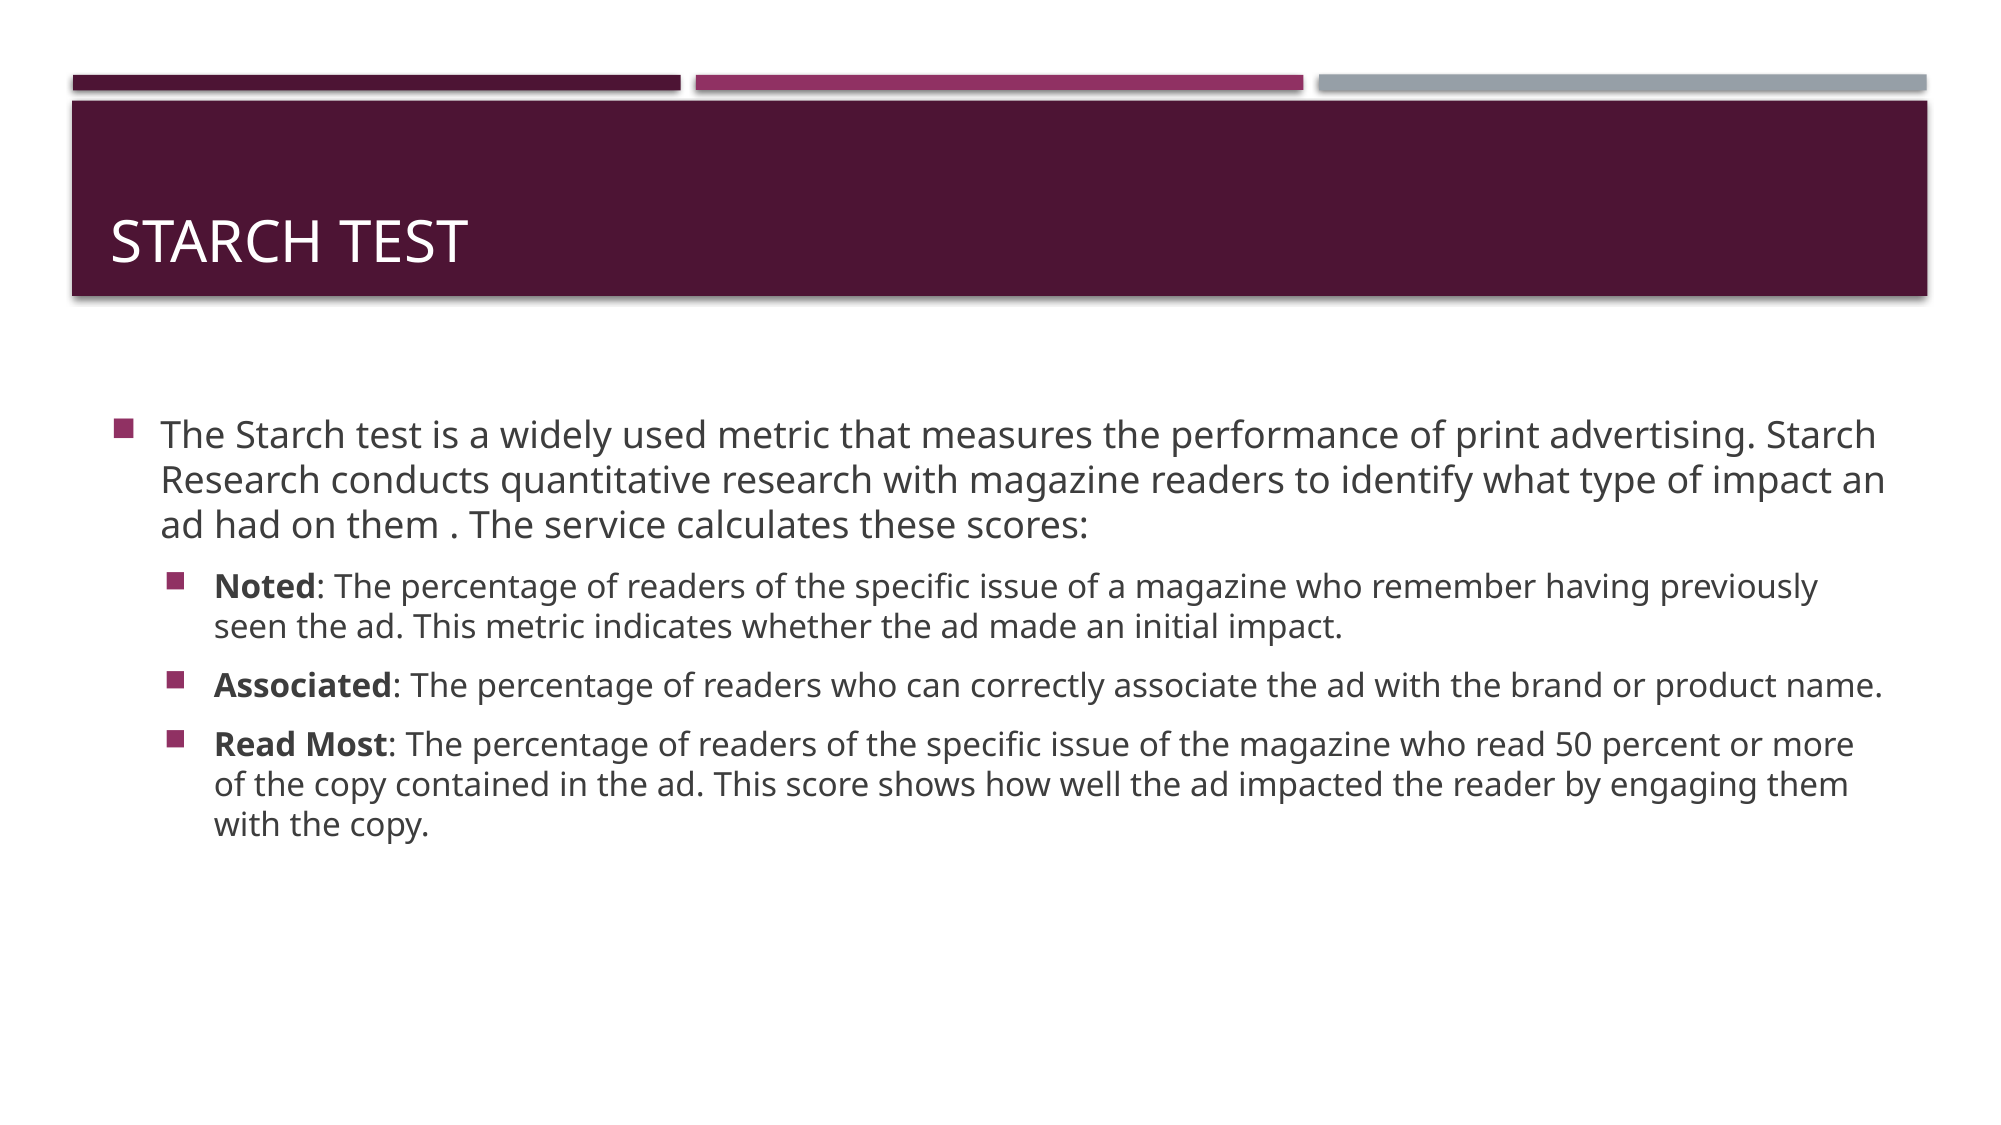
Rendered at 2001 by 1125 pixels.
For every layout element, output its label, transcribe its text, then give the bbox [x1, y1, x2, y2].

list The Starch test is a widely used metric that measures the performance of print advertising. Starch Research conducts quantitative research with magazine readers to identify what type of impact an ad had on them . The service calculates these scores: Noted: The percentage of readers of the specific issue of a magazine who remember having previously seen the ad. This metric indicates whether the ad made an initial impact. Associated: The percentage of readers who can correctly associate the ad with the brand or product name. Read Most: The percentage of readers of the specific issue of the magazine who read 50 percent or more of the copy contained in the ad. This score shows how well the ad impacted the reader by engaging them with the copy. [95, 357, 1905, 962]
title Starch test [95, 115, 1905, 282]
